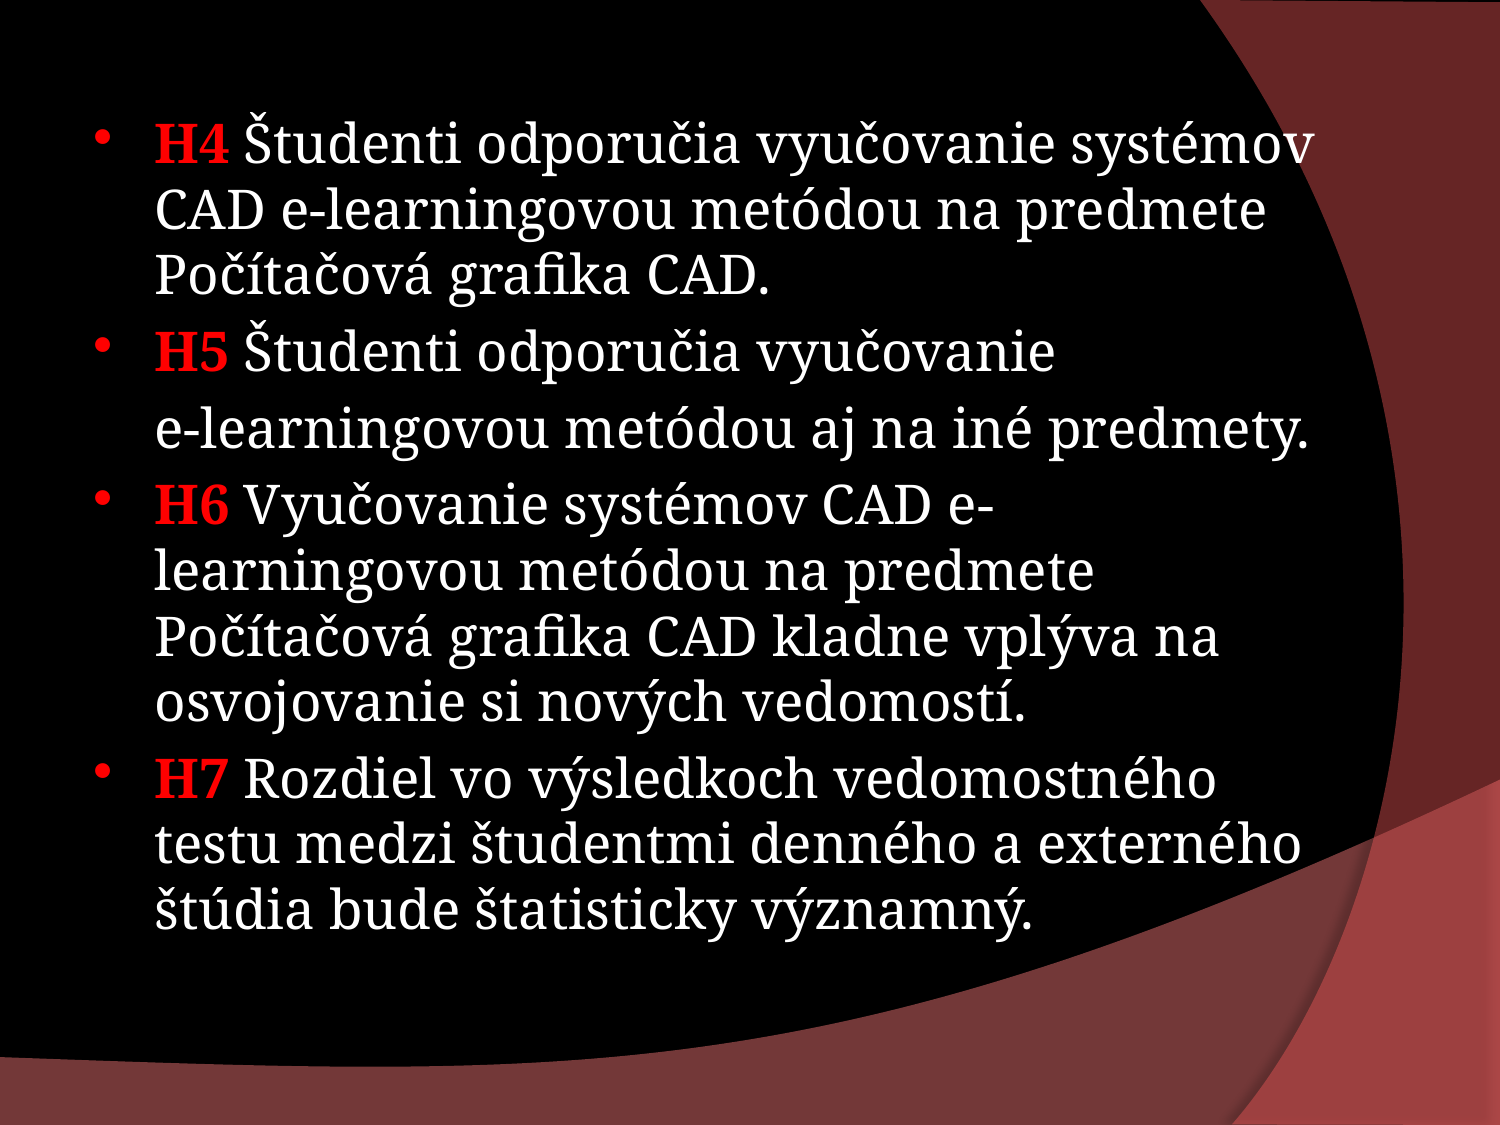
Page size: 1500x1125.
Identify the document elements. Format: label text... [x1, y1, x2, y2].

list H4 Študenti odporučia vyučovanie systémov CAD e-learningovou metódou na predmete Počítačová grafika CAD. H5 Študenti odporučia vyučovanie e-learningovou metódou aj na iné predmety. H6 Vyučovanie systémov CAD e-learningovou metódou na predmete Počítačová grafika CAD kladne vplýva na osvojovanie si nových vedomostí. H7 Rozdiel vo výsledkoch vedomostného testu medzi študentmi denného a externého štúdia bude štatisticky významný. [75, 101, 1341, 1071]
